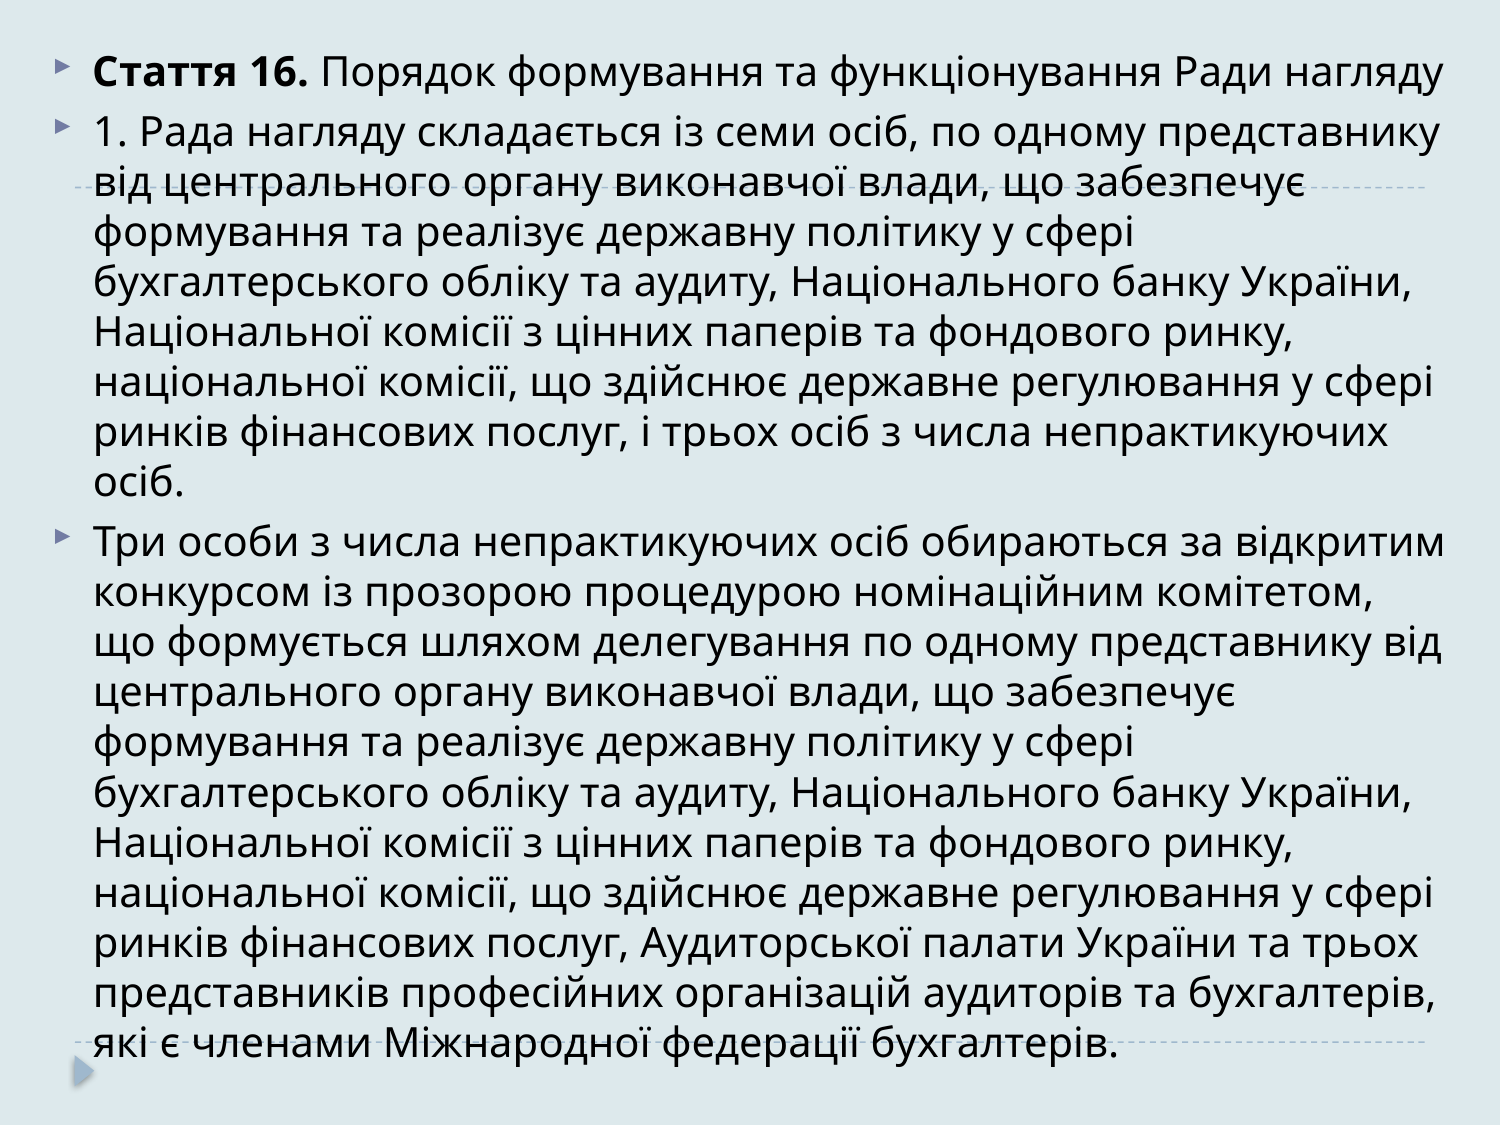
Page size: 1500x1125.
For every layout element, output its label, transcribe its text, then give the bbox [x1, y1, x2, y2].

list Стаття 16. Порядок формування та функціонування Ради нагляду 1. Рада нагляду складається із семи осіб, по одному представнику від центрального органу виконавчої влади, що забезпечує формування та реалізує державну політику у сфері бухгалтерського обліку та аудиту, Національного банку України, Національної комісії з цінних паперів та фондового ринку, національної комісії, що здійснює державне регулювання у сфері ринків фінансових послуг, і трьох осіб з числа непрактикуючих осіб. Три особи з числа непрактикуючих осіб обираються за відкритим конкурсом із прозорою процедурою номінаційним комітетом, що формується шляхом делегування по одному представнику від центрального органу виконавчої влади, що забезпечує формування та реалізує державну політику у сфері бухгалтерського обліку та аудиту, Національного банку України, Національної комісії з цінних паперів та фондового ринку, національної комісії, що здійснює державне регулювання у сфері ринків фінансових послуг, Аудиторської палати України та трьох представників професійних організацій аудиторів та бухгалтерів, які є членами Міжнародної федерації бухгалтерів. [37, 37, 1463, 1088]
